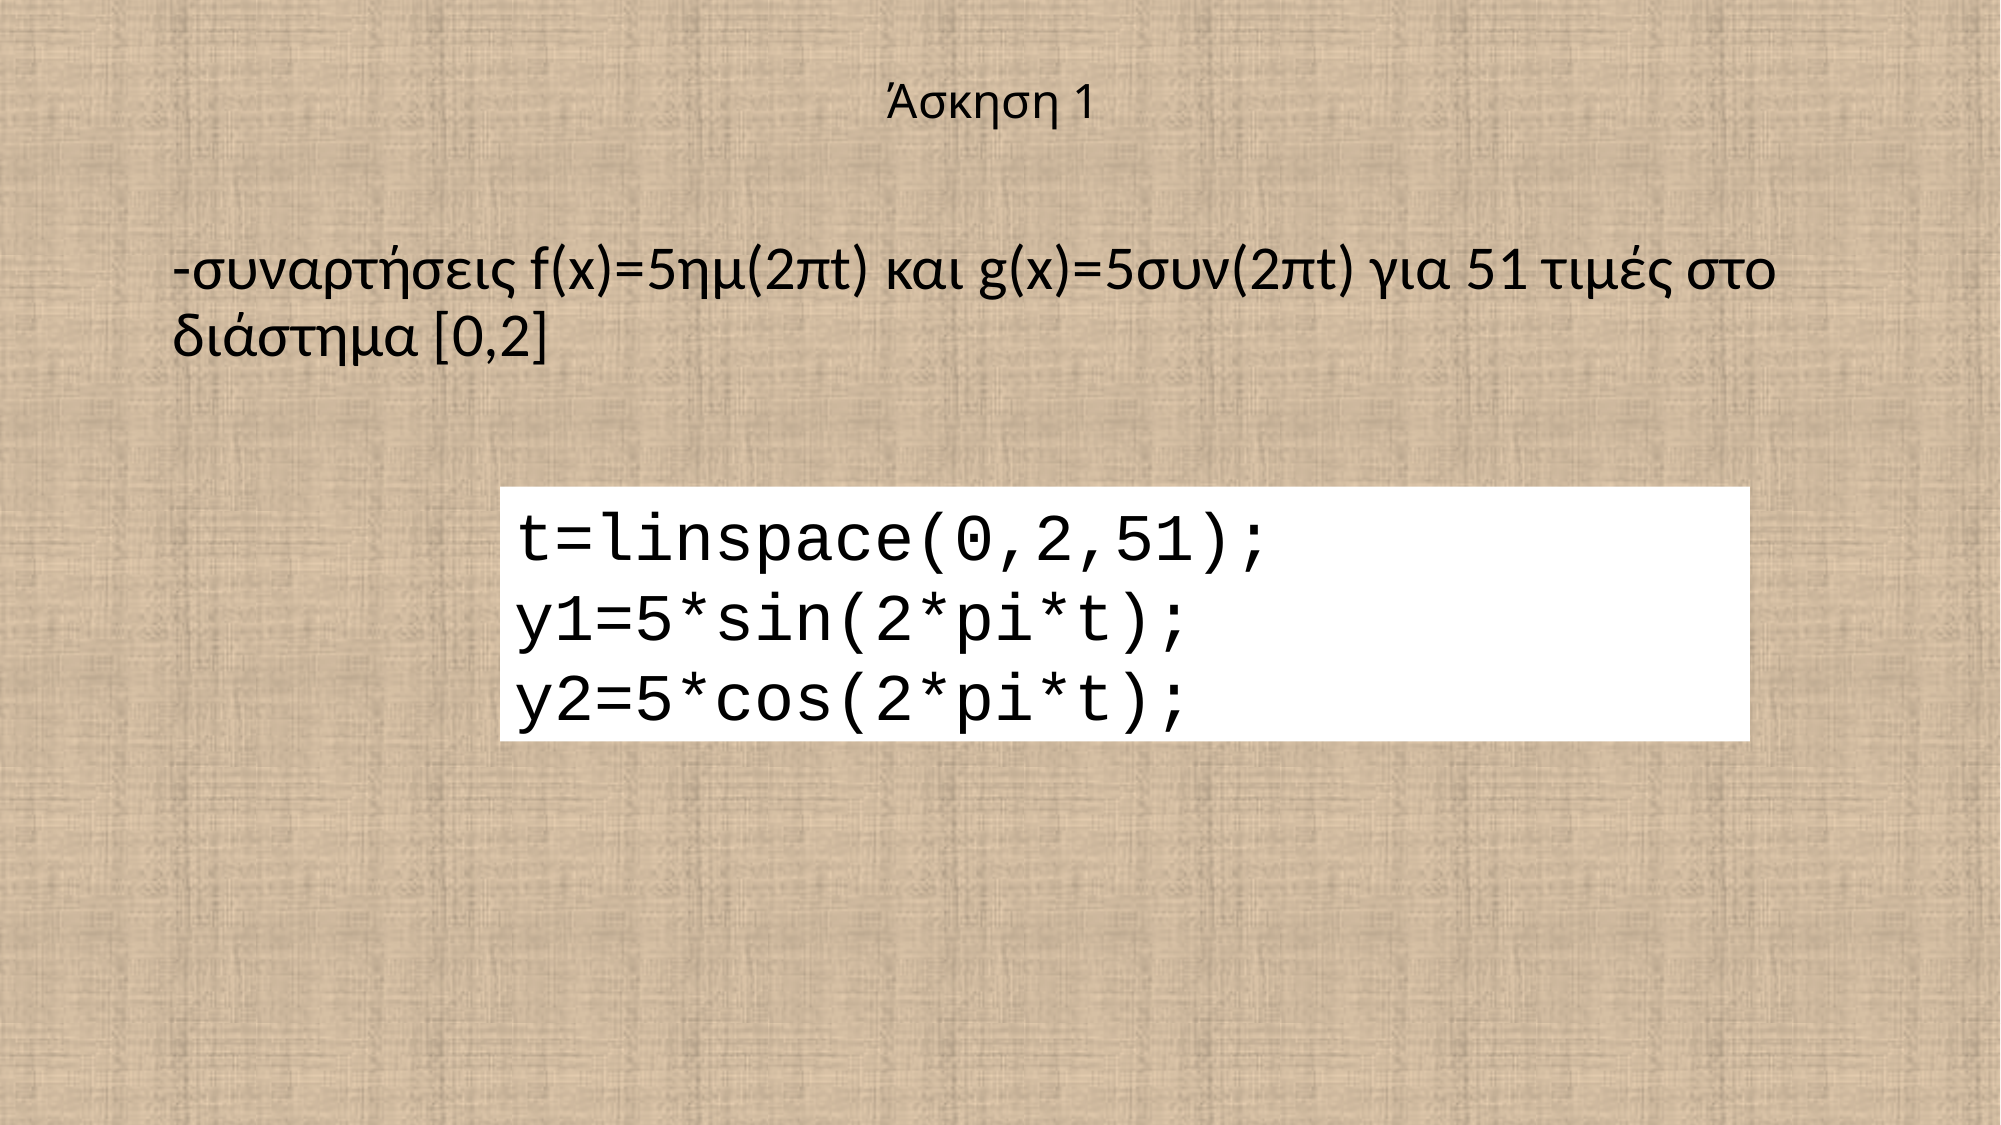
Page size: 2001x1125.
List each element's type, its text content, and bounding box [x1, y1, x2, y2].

title Άσκηση 1 [249, 16, 1750, 137]
subtitle -συναρτήσεις f(x)=5ημ(2πt) και g(x)=5συν(2πt) για 51 τιμές στο διάστημα [0,2] [157, 227, 1843, 470]
text_box t=linspace(0,2,51); y1=5*sin(2*pi*t); y2=5*cos(2*pi*t); [500, 486, 1750, 742]
